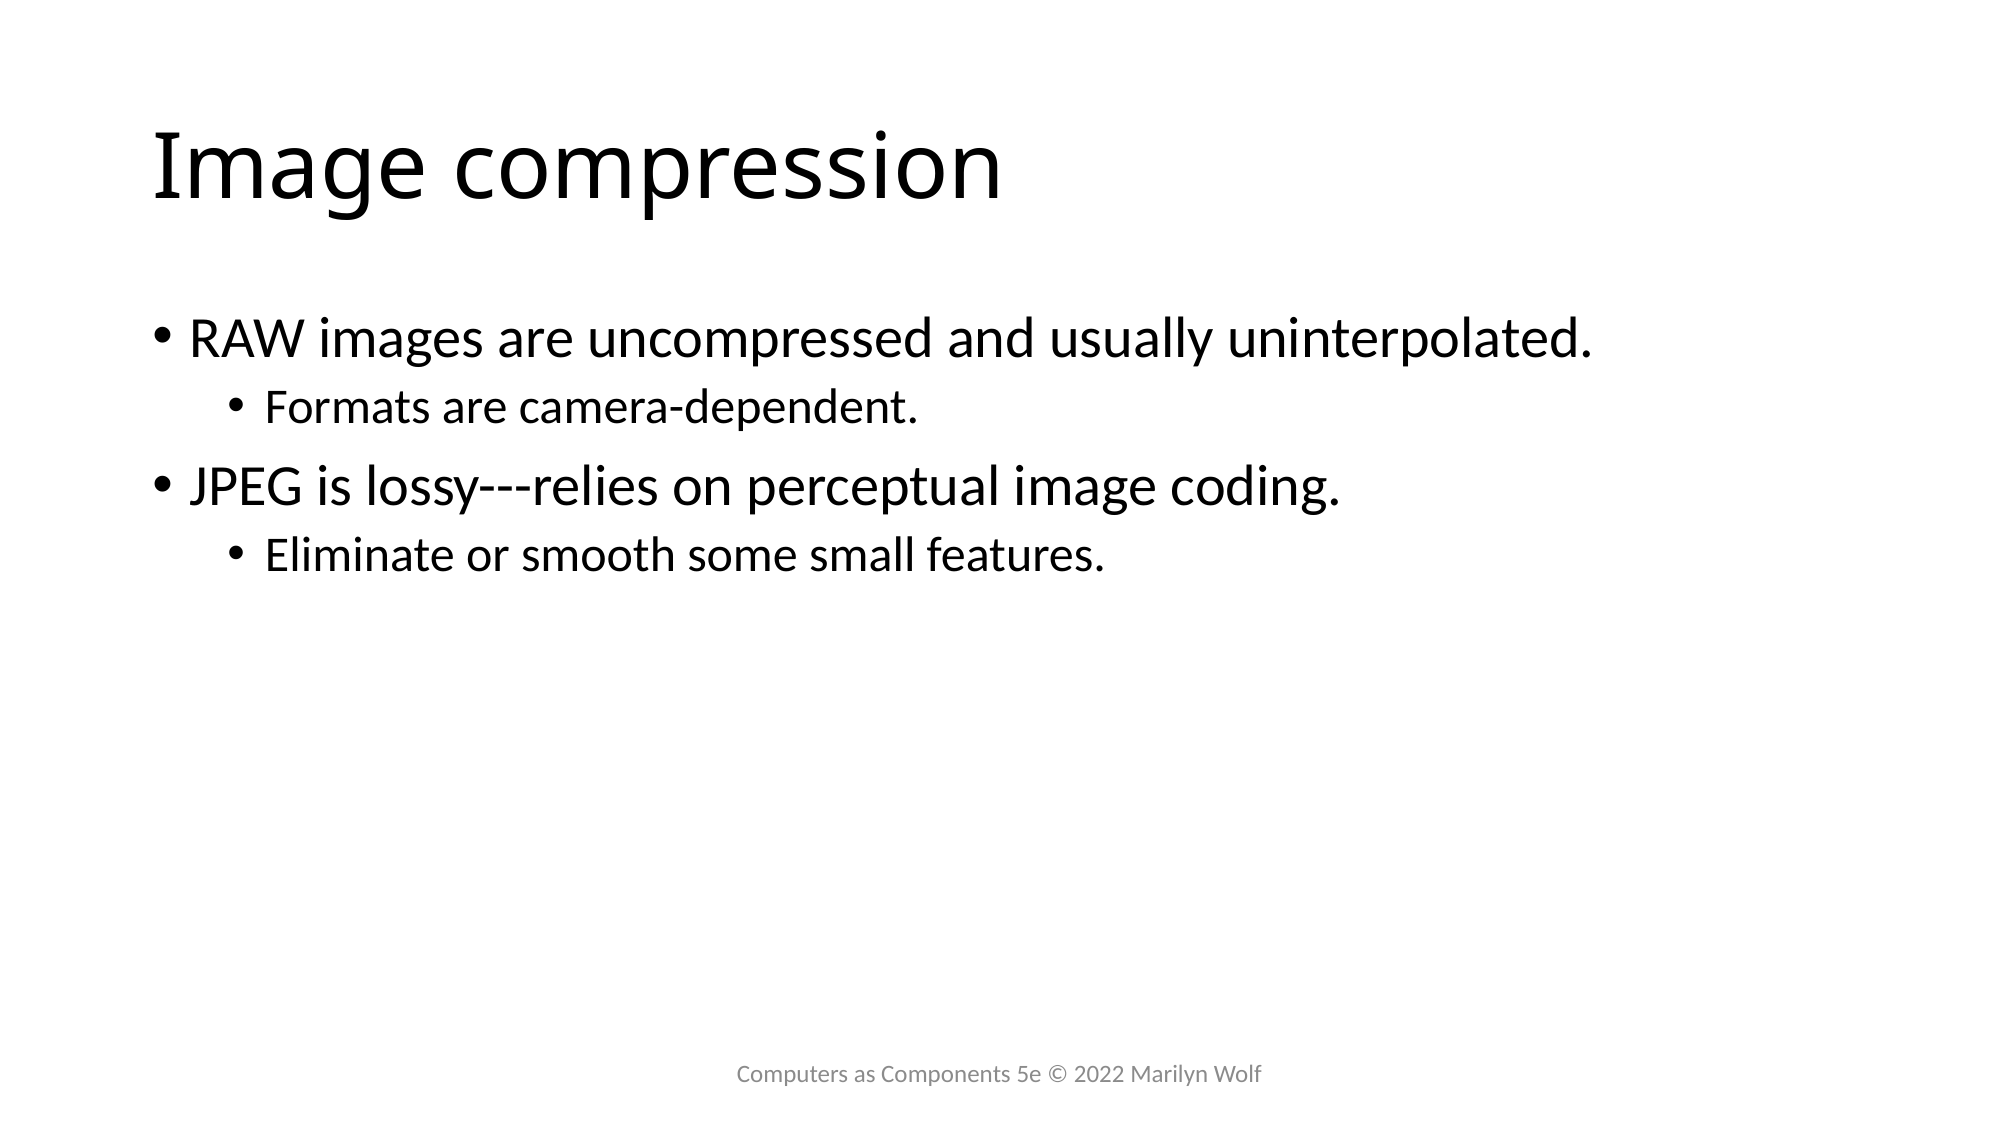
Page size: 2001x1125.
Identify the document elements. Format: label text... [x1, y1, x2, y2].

title Image compression [137, 59, 1863, 278]
list RAW images are uncompressed and usually uninterpolated. Formats are camera-dependent. JPEG is lossy---relies on perceptual image coding. Eliminate or smooth some small features. [137, 299, 1863, 1014]
footer Computers as Components 5e © 2022 Marilyn Wolf [662, 1042, 1338, 1103]
